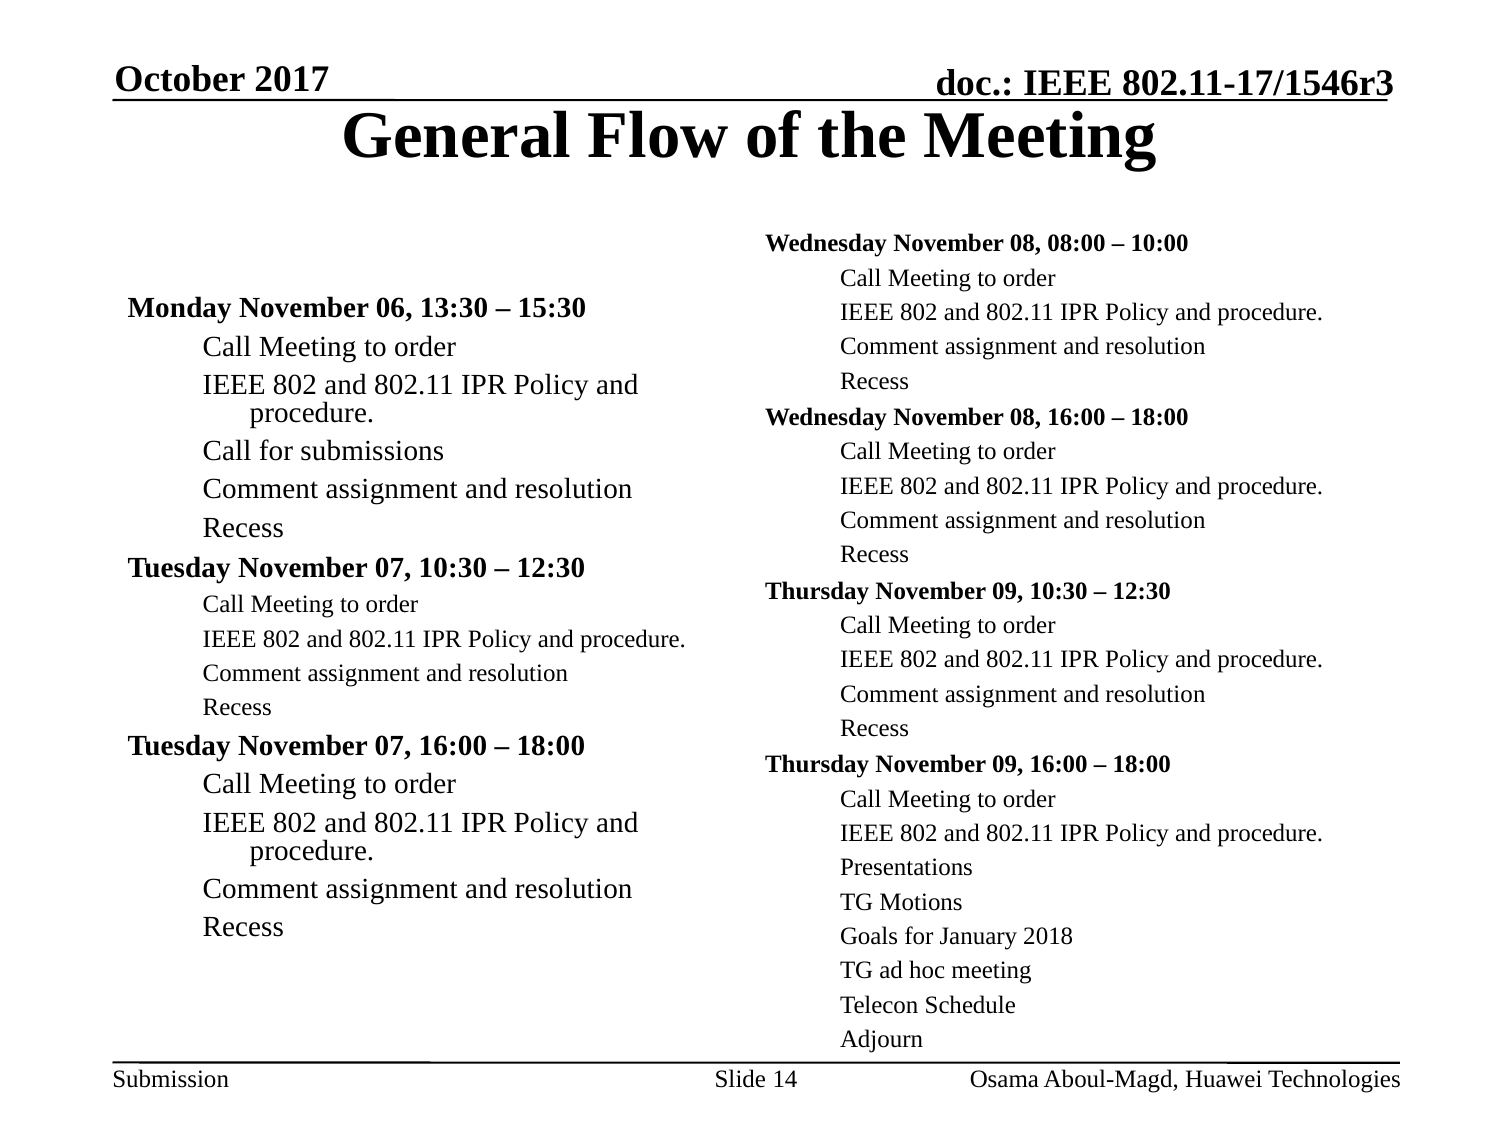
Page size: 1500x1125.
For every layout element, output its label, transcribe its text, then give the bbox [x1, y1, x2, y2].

list Wednesday November 08, 08:00 – 10:00 Call Meeting to order IEEE 802 and 802.11 IPR Policy and procedure. Comment assignment and resolution Recess Wednesday November 08, 16:00 – 18:00 Call Meeting to order IEEE 802 and 802.11 IPR Policy and procedure. Comment assignment and resolution Recess Thursday November 09, 10:30 – 12:30 Call Meeting to order IEEE 802 and 802.11 IPR Policy and procedure. Comment assignment and resolution Recess Thursday November 09, 16:00 – 18:00 Call Meeting to order IEEE 802 and 802.11 IPR Policy and procedure. Presentations TG Motions Goals for January 2018 TG ad hoc meeting Telecon Schedule Adjourn [749, 224, 1376, 901]
title General Flow of the Meeting [112, 62, 1388, 201]
slide_number Slide 14 [712, 1061, 800, 1123]
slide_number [114, 54, 423, 100]
list Monday November 06, 13:30 – 15:30 Call Meeting to order IEEE 802 and 802.11 IPR Policy and procedure. Call for submissions Comment assignment and resolution Recess Tuesday November 07, 10:30 – 12:30 Call Meeting to order IEEE 802 and 802.11 IPR Policy and procedure. Comment assignment and resolution Recess Tuesday November 07, 16:00 – 18:00 Call Meeting to order IEEE 802 and 802.11 IPR Policy and procedure. Comment assignment and resolution Recess [112, 287, 738, 963]
footer Osama Aboul-Magd, Huawei Technologies [878, 1061, 1402, 1093]
